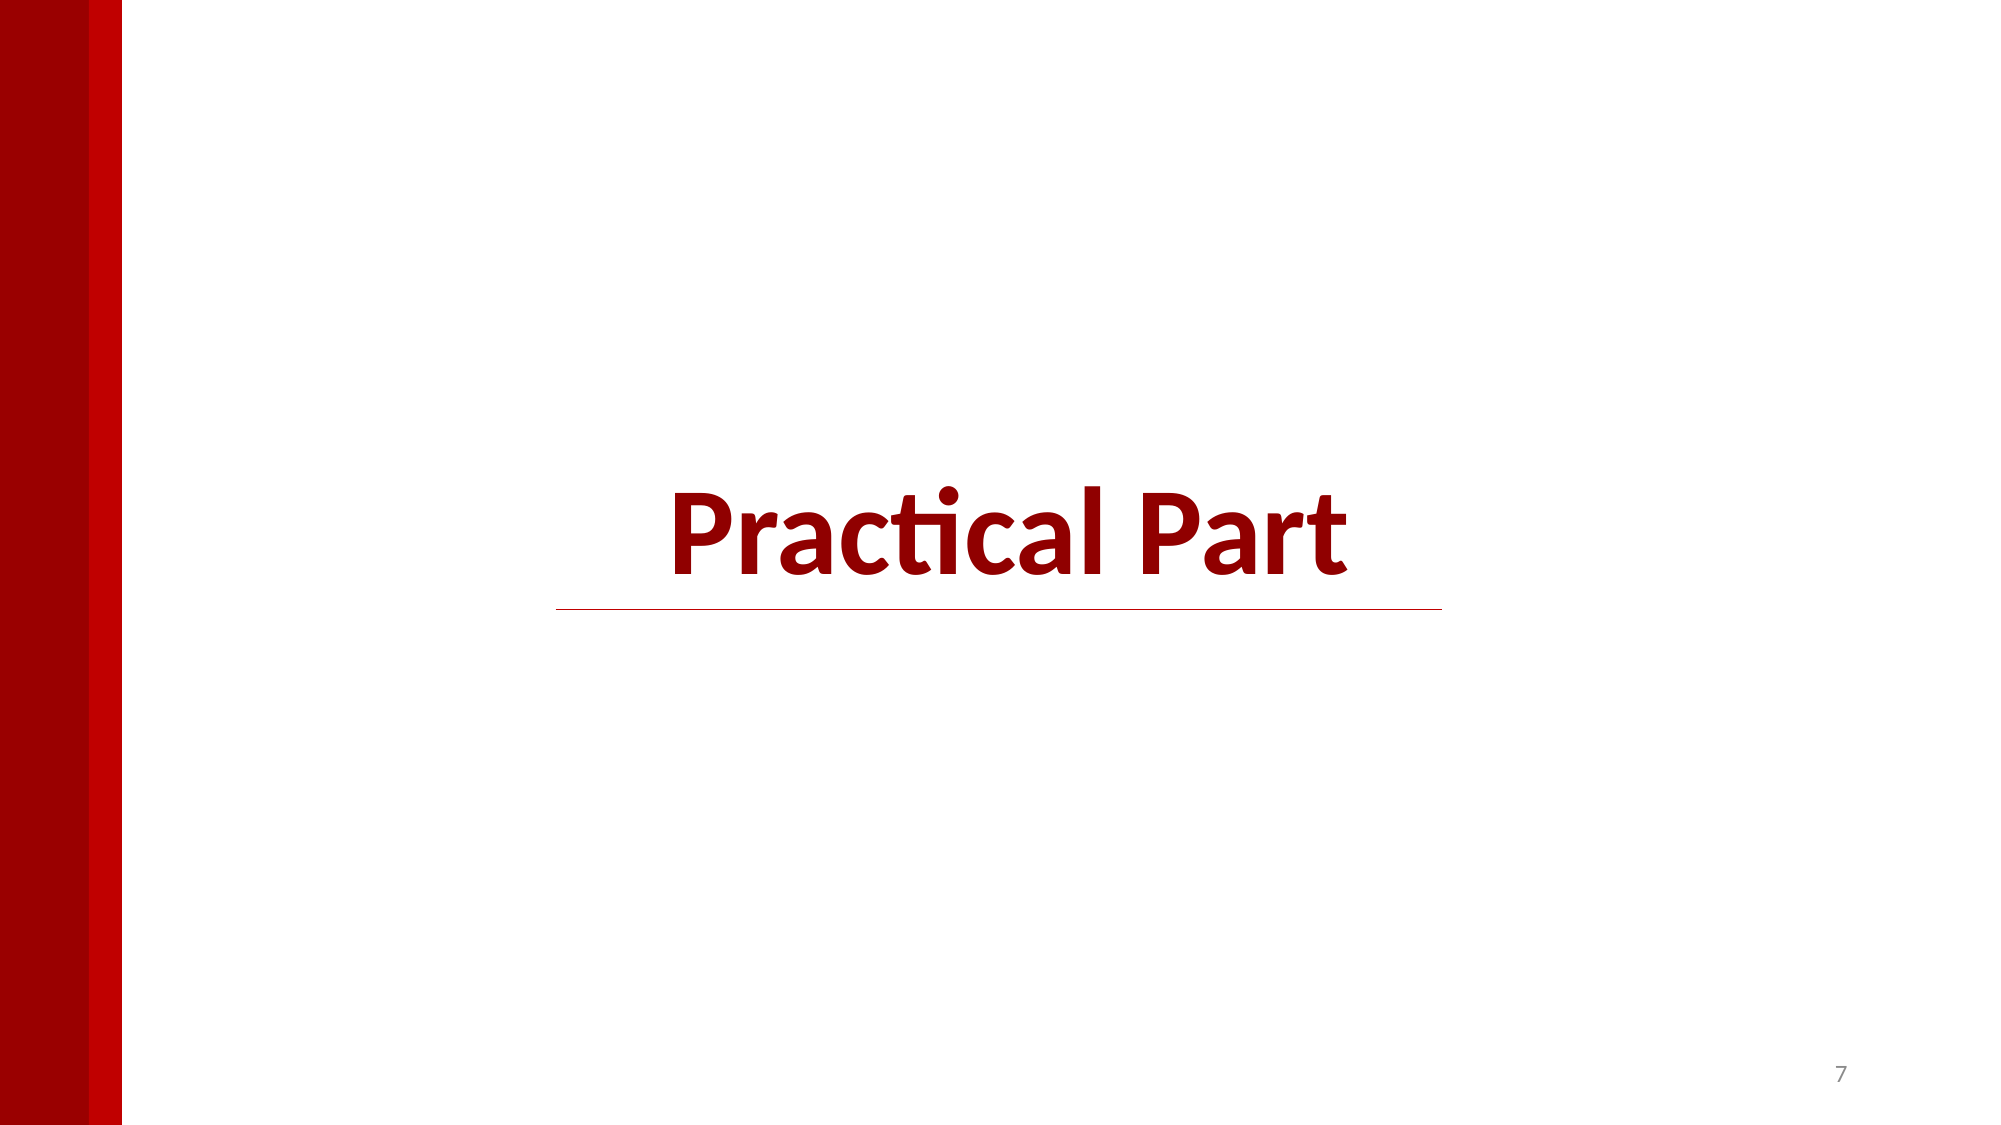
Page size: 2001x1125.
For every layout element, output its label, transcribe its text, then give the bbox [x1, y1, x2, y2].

text_box [88, 0, 123, 1125]
slide_number 7 [1412, 1042, 1863, 1103]
title Practical Part [259, 217, 1760, 610]
text_box [0, 0, 88, 1125]
